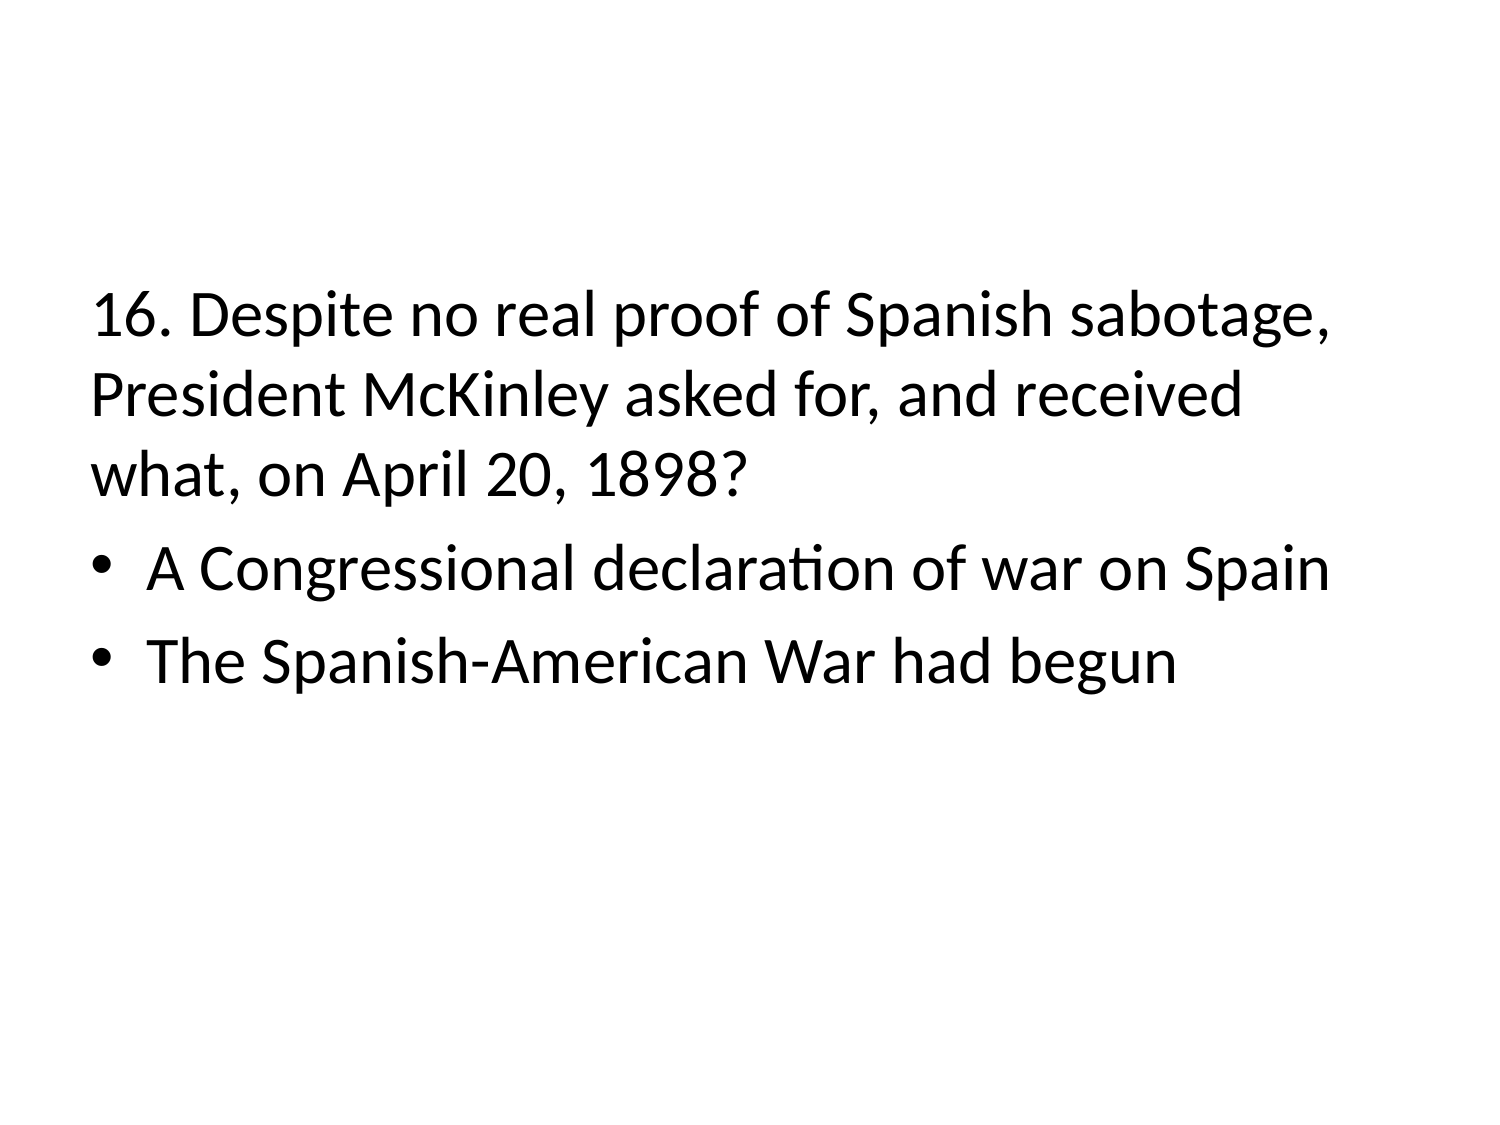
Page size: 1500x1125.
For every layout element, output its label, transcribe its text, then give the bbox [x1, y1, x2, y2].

list 16. Despite no real proof of Spanish sabotage, President McKinley asked for, and received what, on April 20, 1898? A Congressional declaration of war on Spain The Spanish-American War had begun [75, 262, 1425, 1005]
